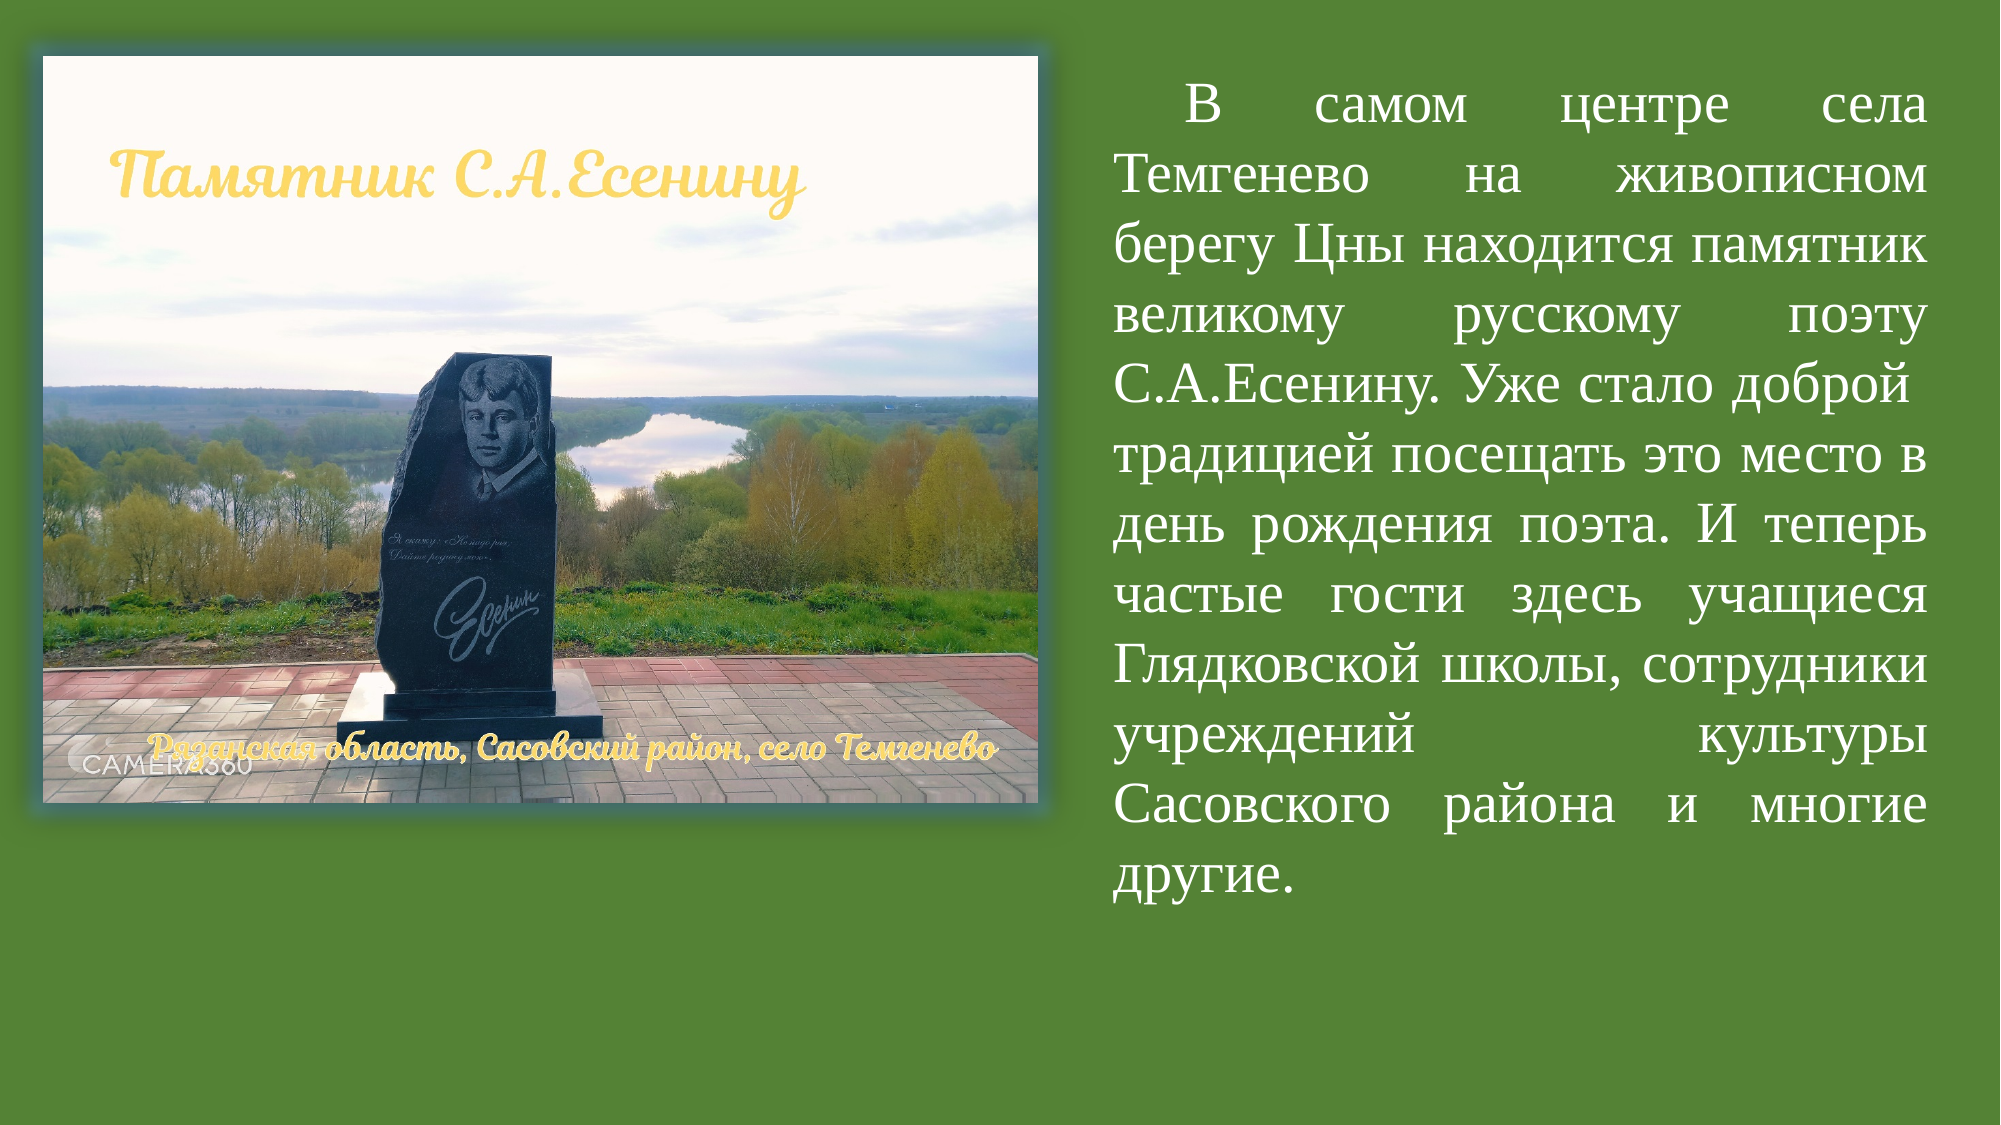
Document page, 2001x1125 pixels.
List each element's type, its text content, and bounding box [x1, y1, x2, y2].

text_box В самом центре села Темгенево на живописном берегу Цны находится памятник великому русскому поэту С.А.Есенину. Уже стало доброй традицией посещать это место в день рождения поэта. И теперь частые гости здесь учащиеся Глядковской школы, сотрудники учреждений культуры Сасовского района и многие другие. [1098, 56, 1944, 911]
picture [43, 56, 1038, 803]
